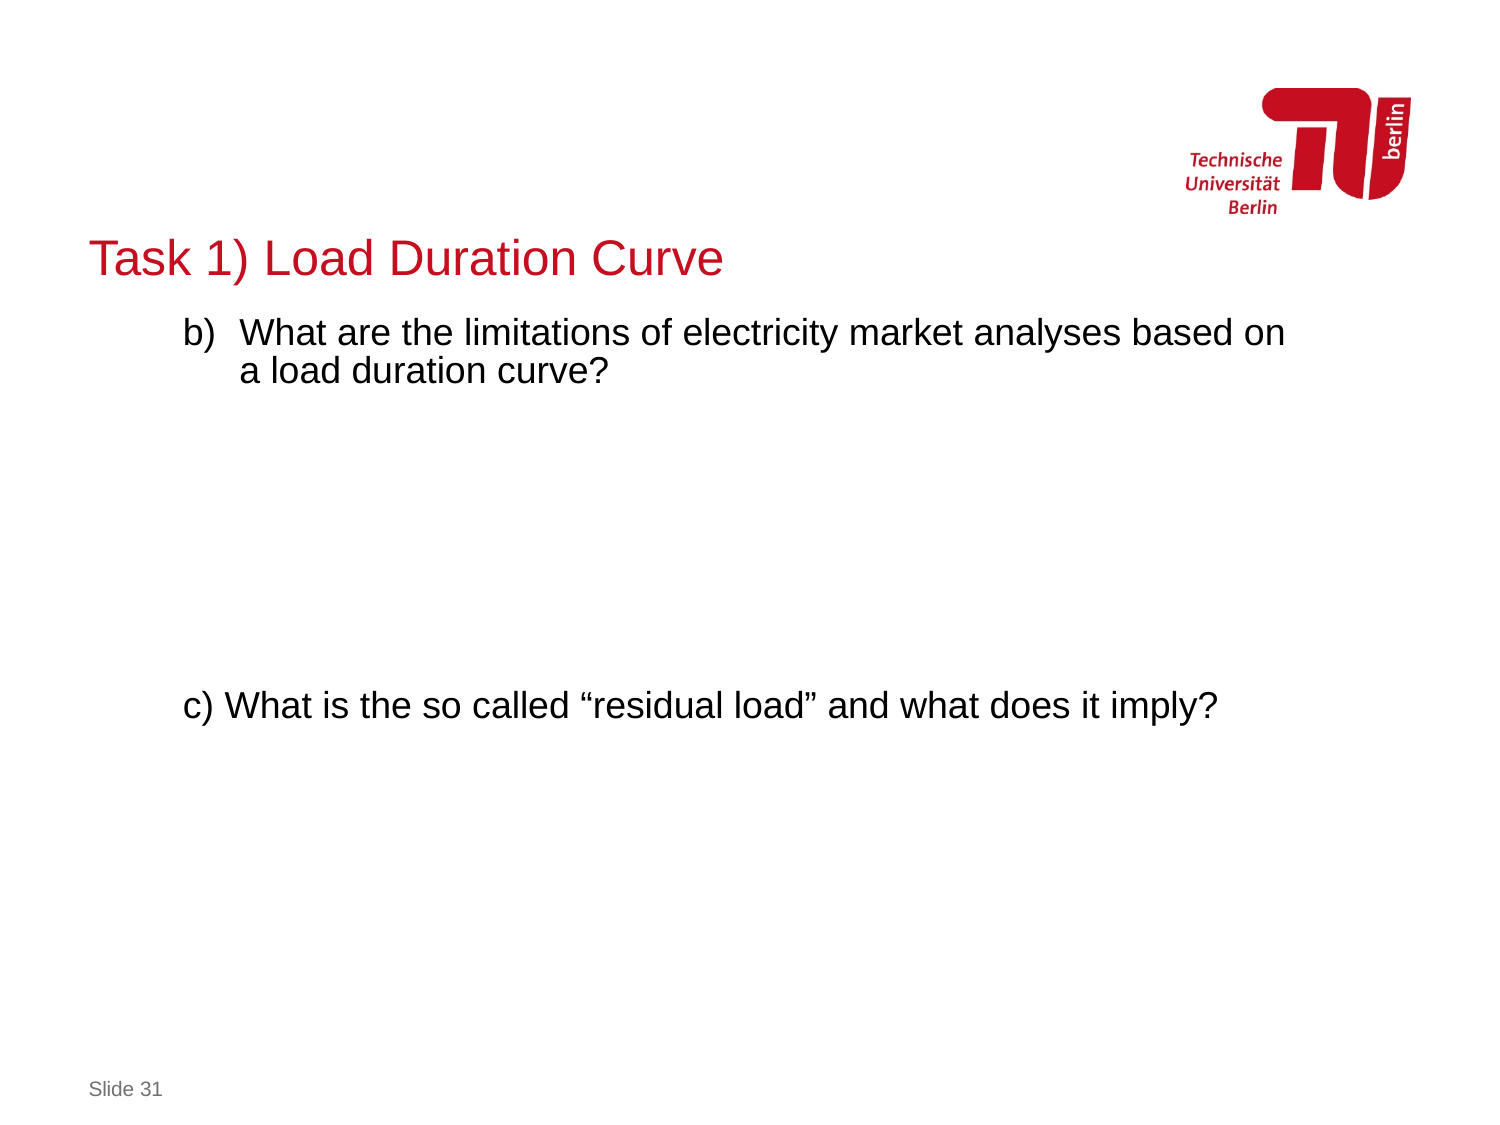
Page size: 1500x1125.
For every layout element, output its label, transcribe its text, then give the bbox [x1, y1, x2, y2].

list What are the limitations of electricity market analyses based on a load duration curve? c) What is the so called “residual load” and what does it imply? [183, 315, 1294, 983]
title Task 1) Load Duration Curve [88, 226, 1411, 286]
slide_number Slide 31 [88, 1075, 1176, 1101]
picture [1186, 88, 1411, 214]
